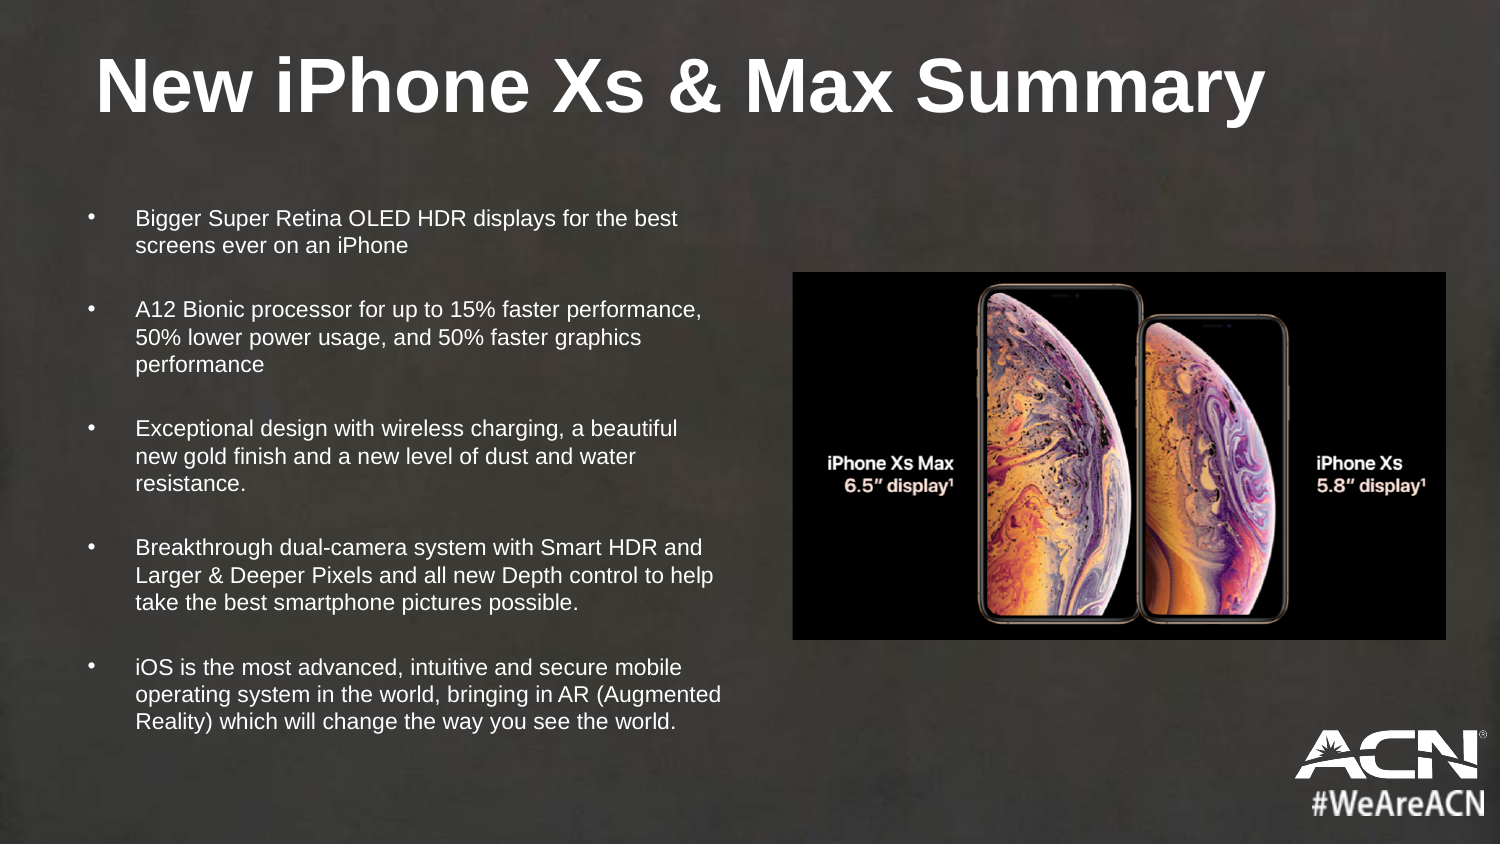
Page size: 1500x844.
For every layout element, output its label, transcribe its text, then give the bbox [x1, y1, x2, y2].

title New iPhone Xs & Max Summary [60, 33, 1411, 131]
list Bigger Super Retina OLED HDR displays for the best screens ever on an iPhone A12 Bionic processor for up to 15% faster performance, 50% lower power usage, and 50% faster graphics performance Exceptional design with wireless charging, a beautiful new gold finish and a new level of dust and water resistance. Breakthrough dual-camera system with Smart HDR and Larger & Deeper Pixels and all new Depth control to help take the best smartphone pictures possible. iOS is the most advanced, intuitive and secure mobile operating system in the world, bringing in AR (Augmented Reality) which will change the way you see the world. [75, 196, 738, 754]
picture [0, 0, 1500, 844]
